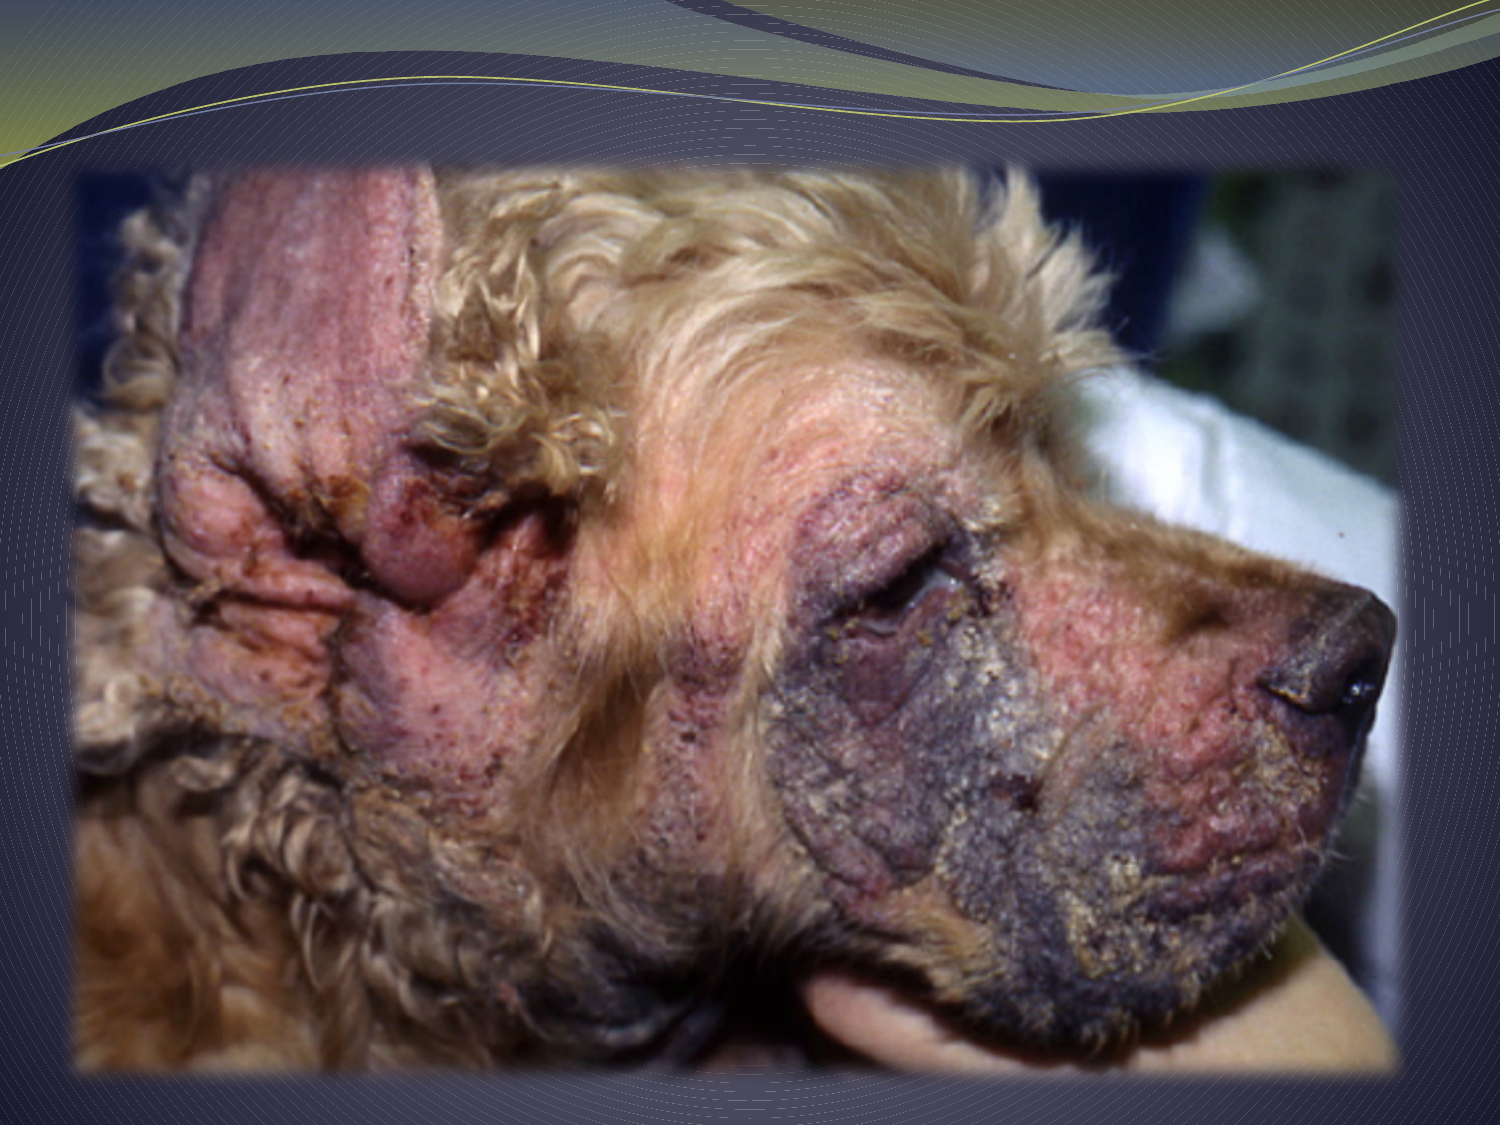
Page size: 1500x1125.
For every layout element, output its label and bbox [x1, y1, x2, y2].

picture [58, 152, 1415, 1091]
